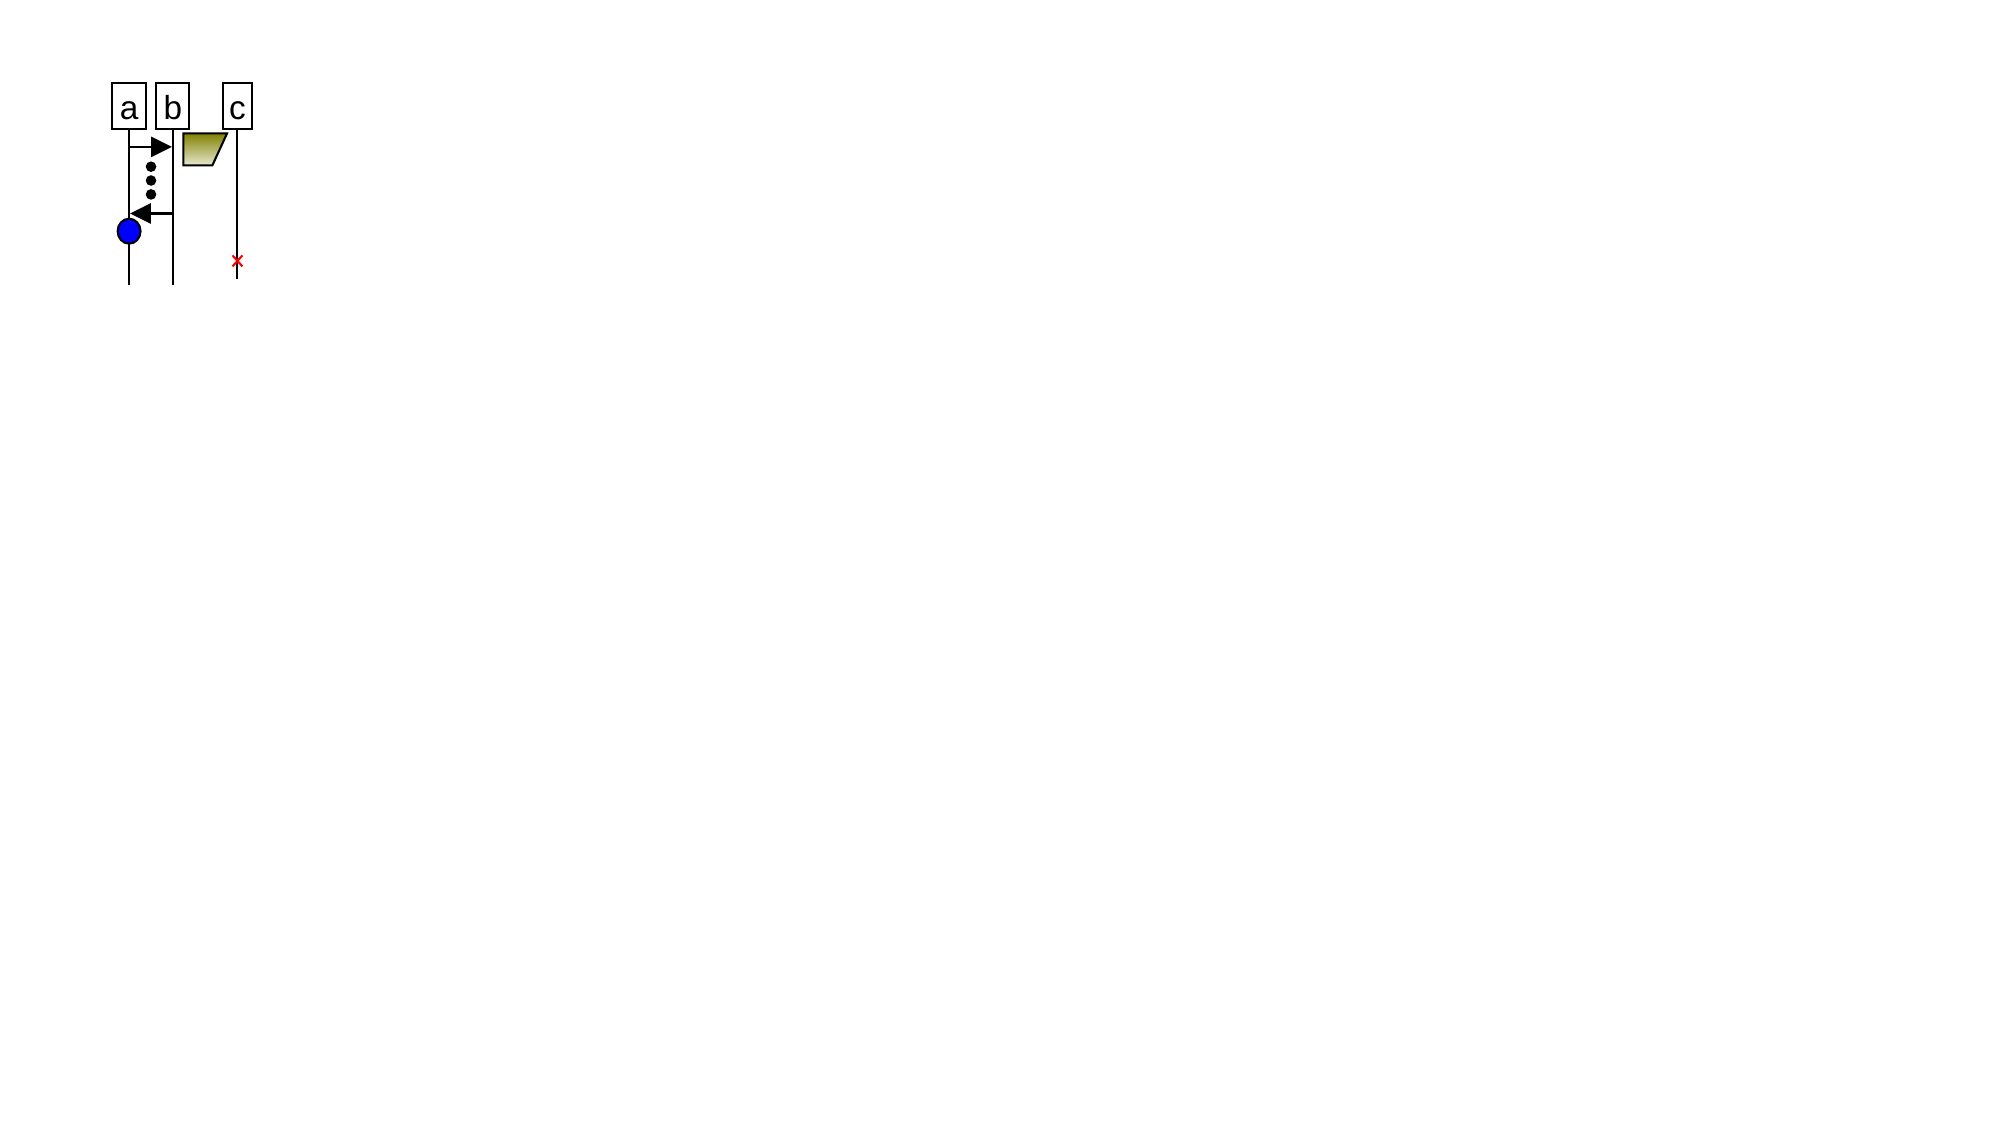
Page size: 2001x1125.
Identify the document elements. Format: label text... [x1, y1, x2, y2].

text_box [74, 74, 292, 286]
text_box [117, 218, 129, 245]
text_box a [112, 83, 146, 130]
text_box [130, 218, 142, 245]
text_box [146, 161, 156, 172]
text_box [182, 132, 228, 166]
text_box [146, 189, 156, 200]
text_box [146, 175, 156, 186]
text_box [232, 255, 243, 267]
text_box c [222, 83, 253, 130]
text_box b [156, 83, 190, 130]
